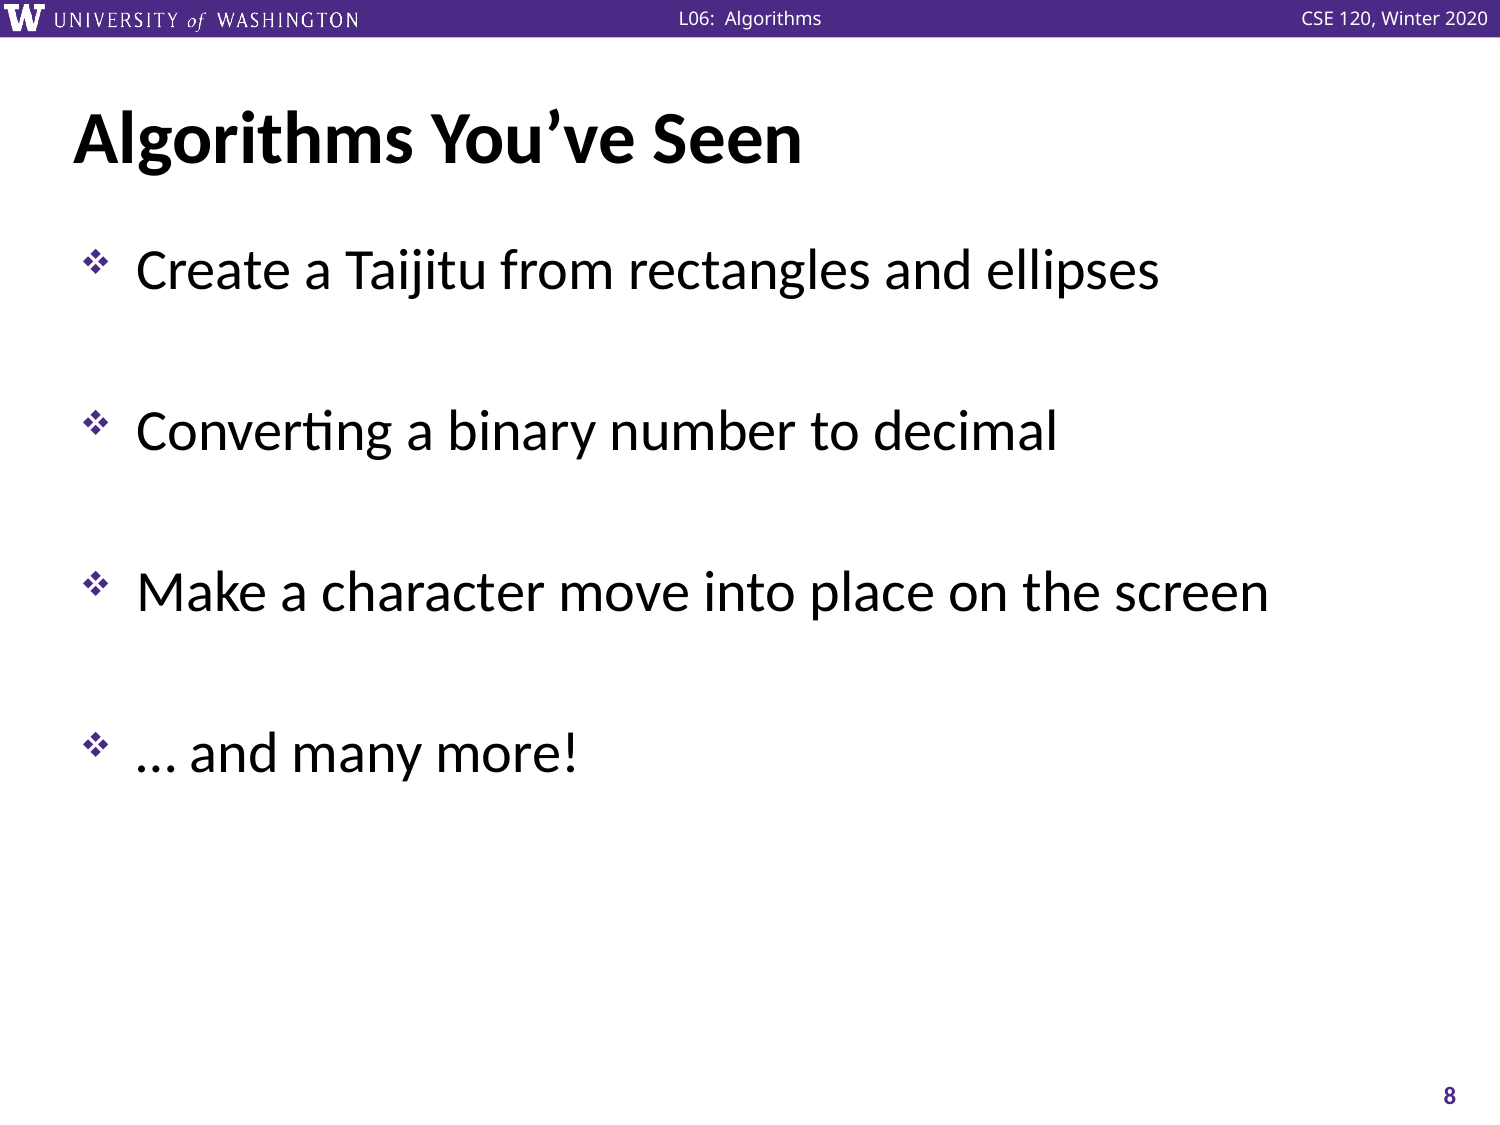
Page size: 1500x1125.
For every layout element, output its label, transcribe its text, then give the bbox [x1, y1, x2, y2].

picture [4, 4, 358, 32]
title Algorithms You’ve Seen [58, 71, 1438, 197]
list Create a Taijitu from rectangles and ellipses Converting a binary number to decimal Make a character move into place on the screen … and many more! [64, 223, 1438, 1040]
slide_number 8 [1400, 1065, 1500, 1125]
